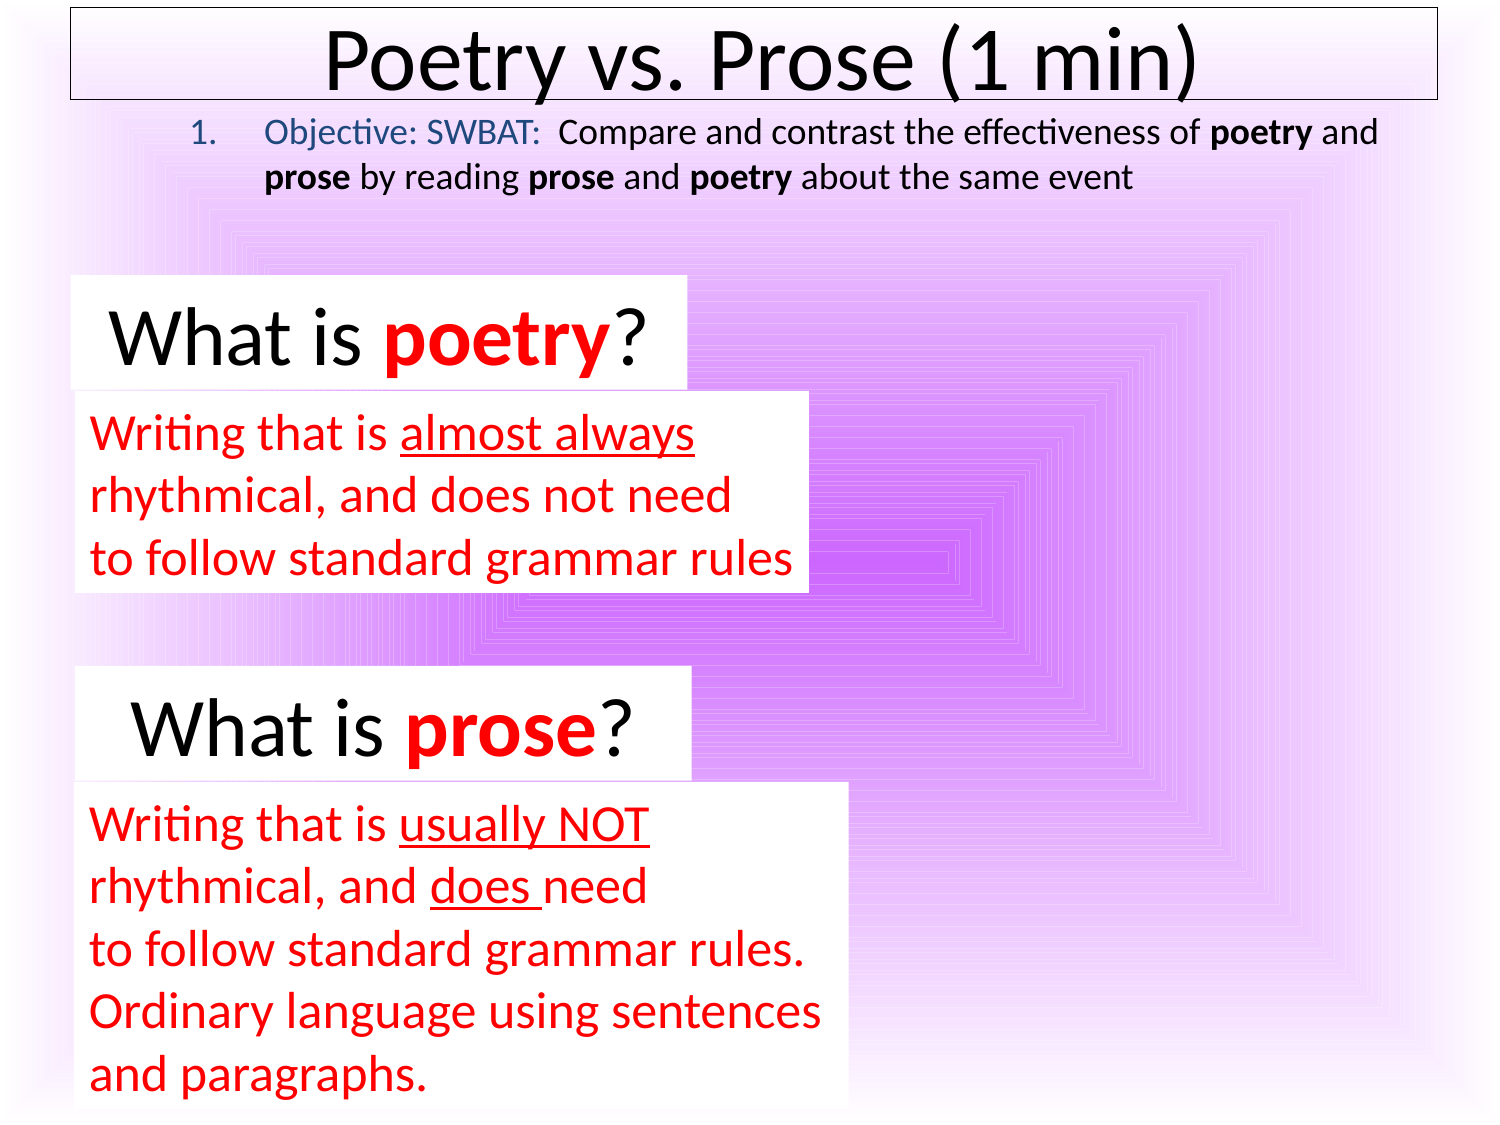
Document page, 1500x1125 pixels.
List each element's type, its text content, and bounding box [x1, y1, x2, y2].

text_box What is poetry? [70, 275, 688, 390]
text_box Writing that is almost always rhythmical, and does not need to follow standard grammar rules [74, 390, 809, 593]
title Poetry vs. Prose (1 min) [70, 7, 1438, 100]
text_box What is prose? [74, 665, 692, 781]
text_box Writing that is usually NOT rhythmical, and does need to follow standard grammar rules. Ordinary language using sentences and paragraphs. [74, 781, 849, 1109]
text_box Objective: SWBAT: Compare and contrast the effectiveness of poetry and prose by reading prose and poetry about the same event [70, 99, 1413, 205]
